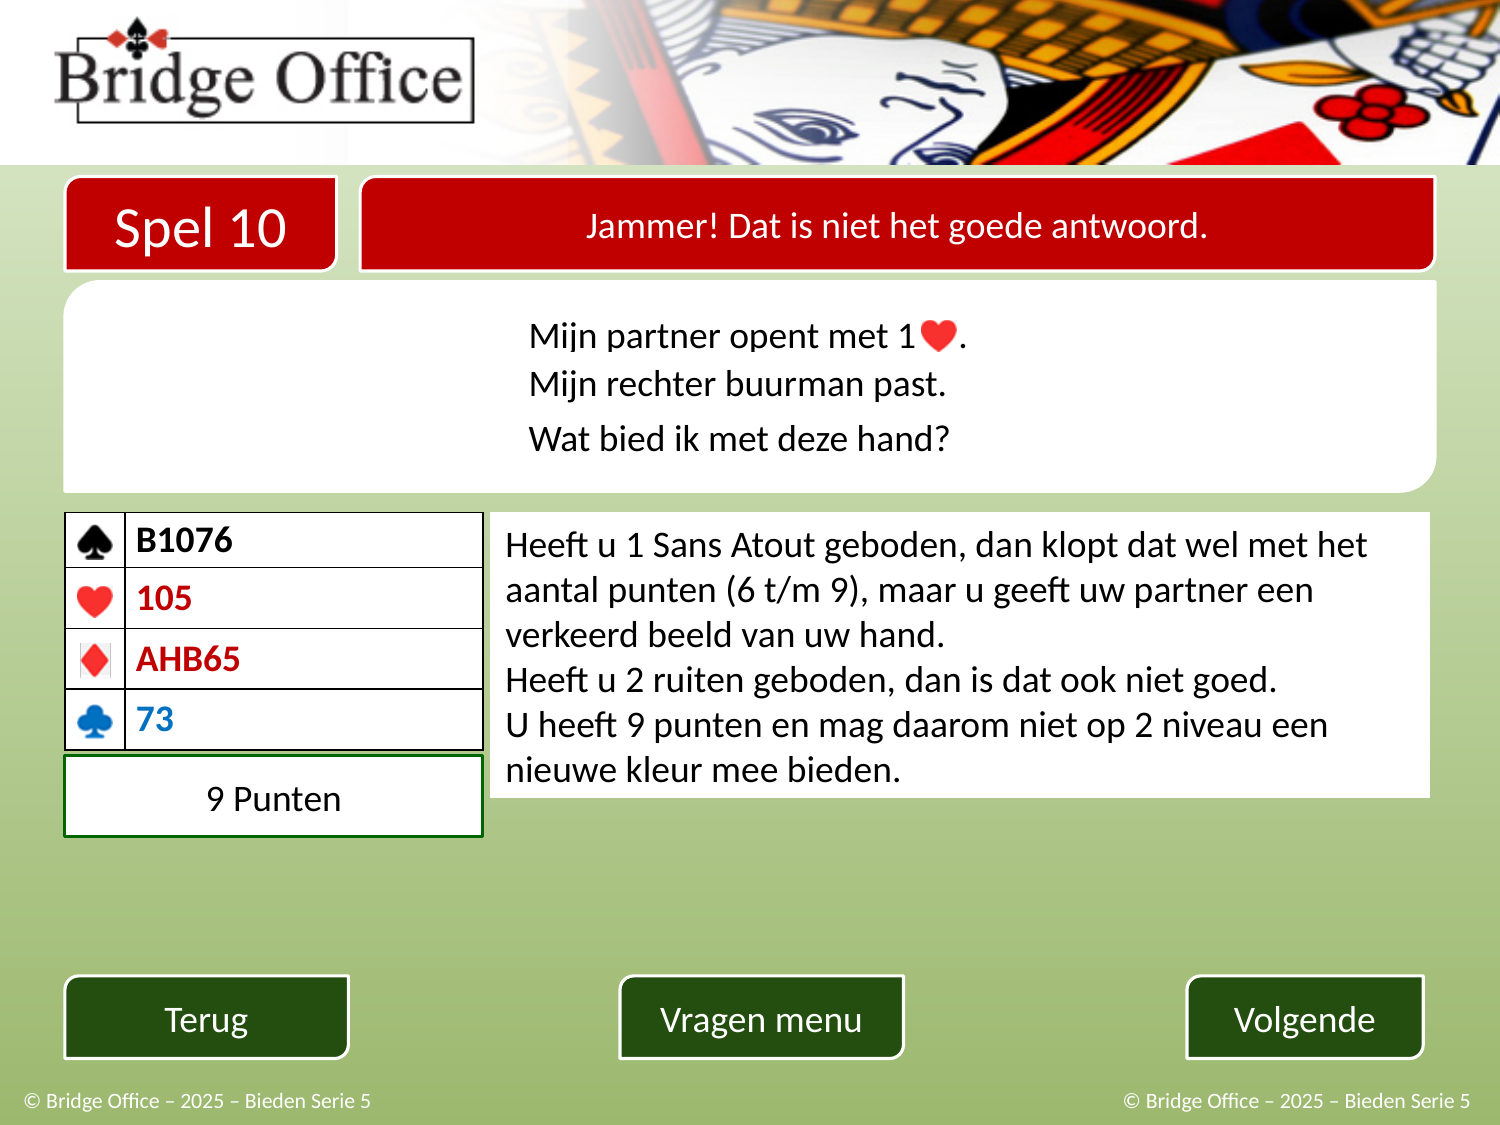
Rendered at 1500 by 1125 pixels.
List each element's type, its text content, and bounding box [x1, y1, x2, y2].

table_cell 105 [126, 568, 482, 628]
table_cell AHB65 [126, 629, 482, 688]
table_cell [66, 568, 124, 628]
text_box Volgende [1185, 974, 1425, 1061]
table_cell [66, 690, 124, 749]
picture [77, 524, 113, 561]
text_box Terug [63, 974, 350, 1061]
text_box [63, 280, 1437, 493]
picture [920, 319, 957, 352]
text_box Mijn partner opent met 1 . [513, 303, 1022, 364]
table_cell 73 [126, 690, 482, 749]
text_box Spel 10 [63, 179, 339, 273]
text_box © Bridge Office – 2025 – Bieden Serie 5 [8, 1079, 393, 1121]
picture [0, 0, 1500, 166]
picture [77, 585, 113, 618]
text_box 9 Punten [63, 754, 484, 838]
text_box Vragen menu [618, 974, 906, 1061]
picture [77, 703, 113, 740]
table_header B1076 [126, 513, 482, 567]
text_box Mijn rechter buurman past. [513, 352, 987, 406]
text_box © Bridge Office – 2025 – Bieden Serie 5 [1107, 1079, 1500, 1121]
text_box Heeft u 1 Sans Atout geboden, dan klopt dat wel met het aantal punten (6 t/m 9), maar u geeft uw partner een verkeerd beeld van uw hand. Heeft u 2 ruiten geboden, dan is dat ook niet goed. U heeft 9 punten en mag daarom niet op 2 niveau een nieuwe kleur mee bieden. [490, 512, 1430, 798]
picture [77, 643, 113, 679]
text_box Wat bied ik met deze hand? [513, 406, 987, 467]
table_header [66, 513, 124, 567]
table_cell [66, 629, 124, 688]
text_box Jammer! Dat is niet het goede antwoord. [358, 179, 1437, 273]
